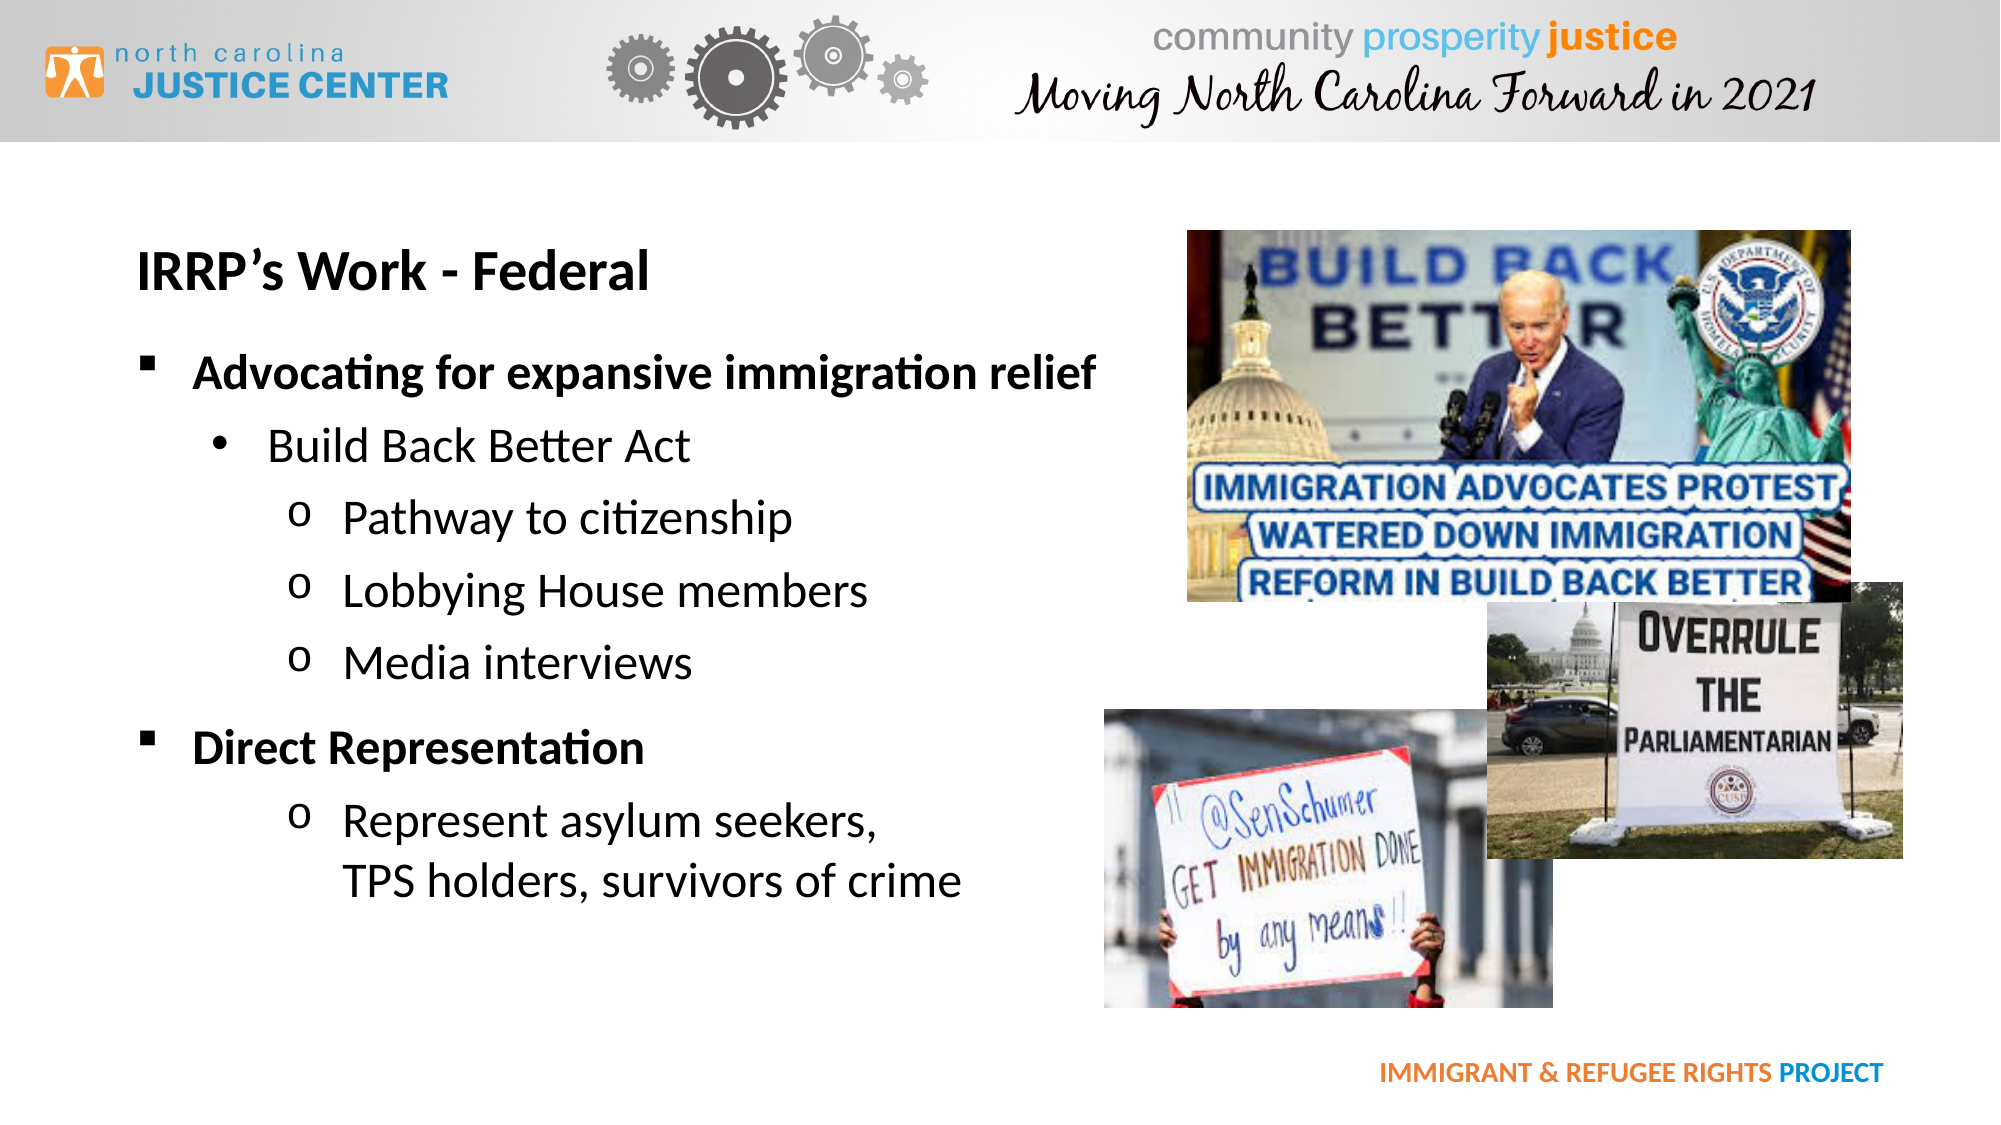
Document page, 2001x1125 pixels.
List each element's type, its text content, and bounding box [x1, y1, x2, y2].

text_box Advocating for expansive immigration relief Build Back Better Act Pathway to citizenship Lobbying House members Media interviews Direct Representation Represent asylum seekers, TPS holders, survivors of crime [135, 339, 1146, 908]
text_box IMMIGRANT & REFUGEE RIGHTS PROJECT [161, 1053, 1884, 1089]
picture [0, 0, 2000, 142]
picture [1104, 230, 1903, 1008]
text_box IRRP’s Work - Federal [136, 231, 799, 302]
